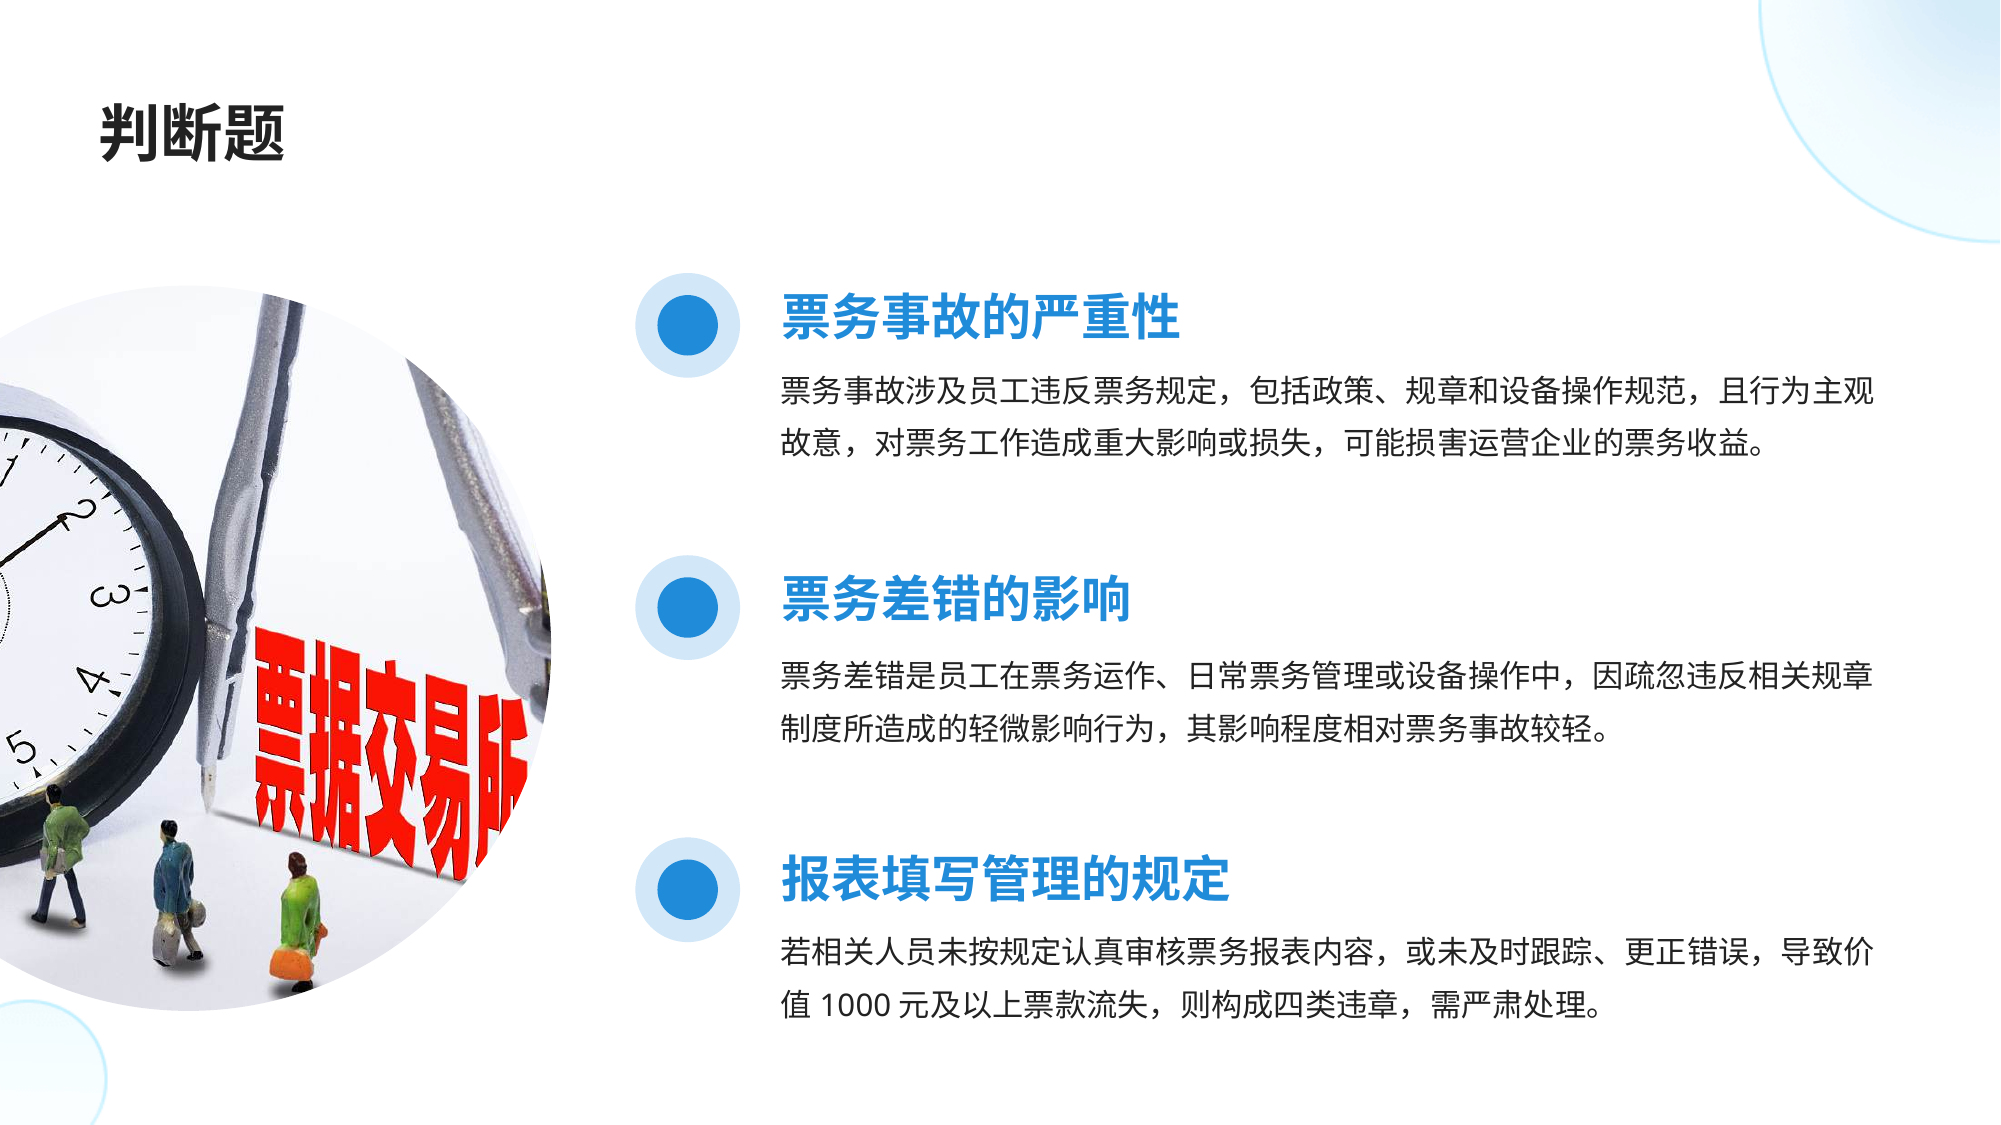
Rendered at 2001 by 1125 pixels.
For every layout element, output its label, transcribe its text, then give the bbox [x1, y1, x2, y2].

picture [0, 0, 2001, 1125]
text_box [635, 273, 741, 378]
text_box 报表填写管理的规定 [760, 807, 1891, 897]
text_box [657, 859, 718, 920]
text_box 判断题 [78, 43, 1922, 189]
text_box [635, 555, 741, 660]
text_box 票务事故涉及员工违反票务规定，包括政策、规章和设备操作规范，且行为主观故意，对票务工作造成重大影响或损失，可能损害运营企业的票务收益。 [760, 335, 1891, 497]
text_box 票务事故的严重性 [760, 240, 1891, 335]
text_box 若相关人员未按规定认真审核票务报表内容，或未及时跟踪、更正错误，导致价值1000元及以上票款流失，则构成四类违章，需严肃处理。 [760, 897, 1891, 1059]
text_box [635, 837, 741, 943]
text_box [657, 577, 718, 638]
text_box 票务差错的影响 [760, 521, 1891, 621]
text_box 票务差错是员工在票务运作、日常票务管理或设备操作中，因疏忽违反相关规章制度所造成的轻微影响行为，其影响程度相对票务事故较轻。 [760, 621, 1891, 783]
text_box [657, 295, 718, 356]
